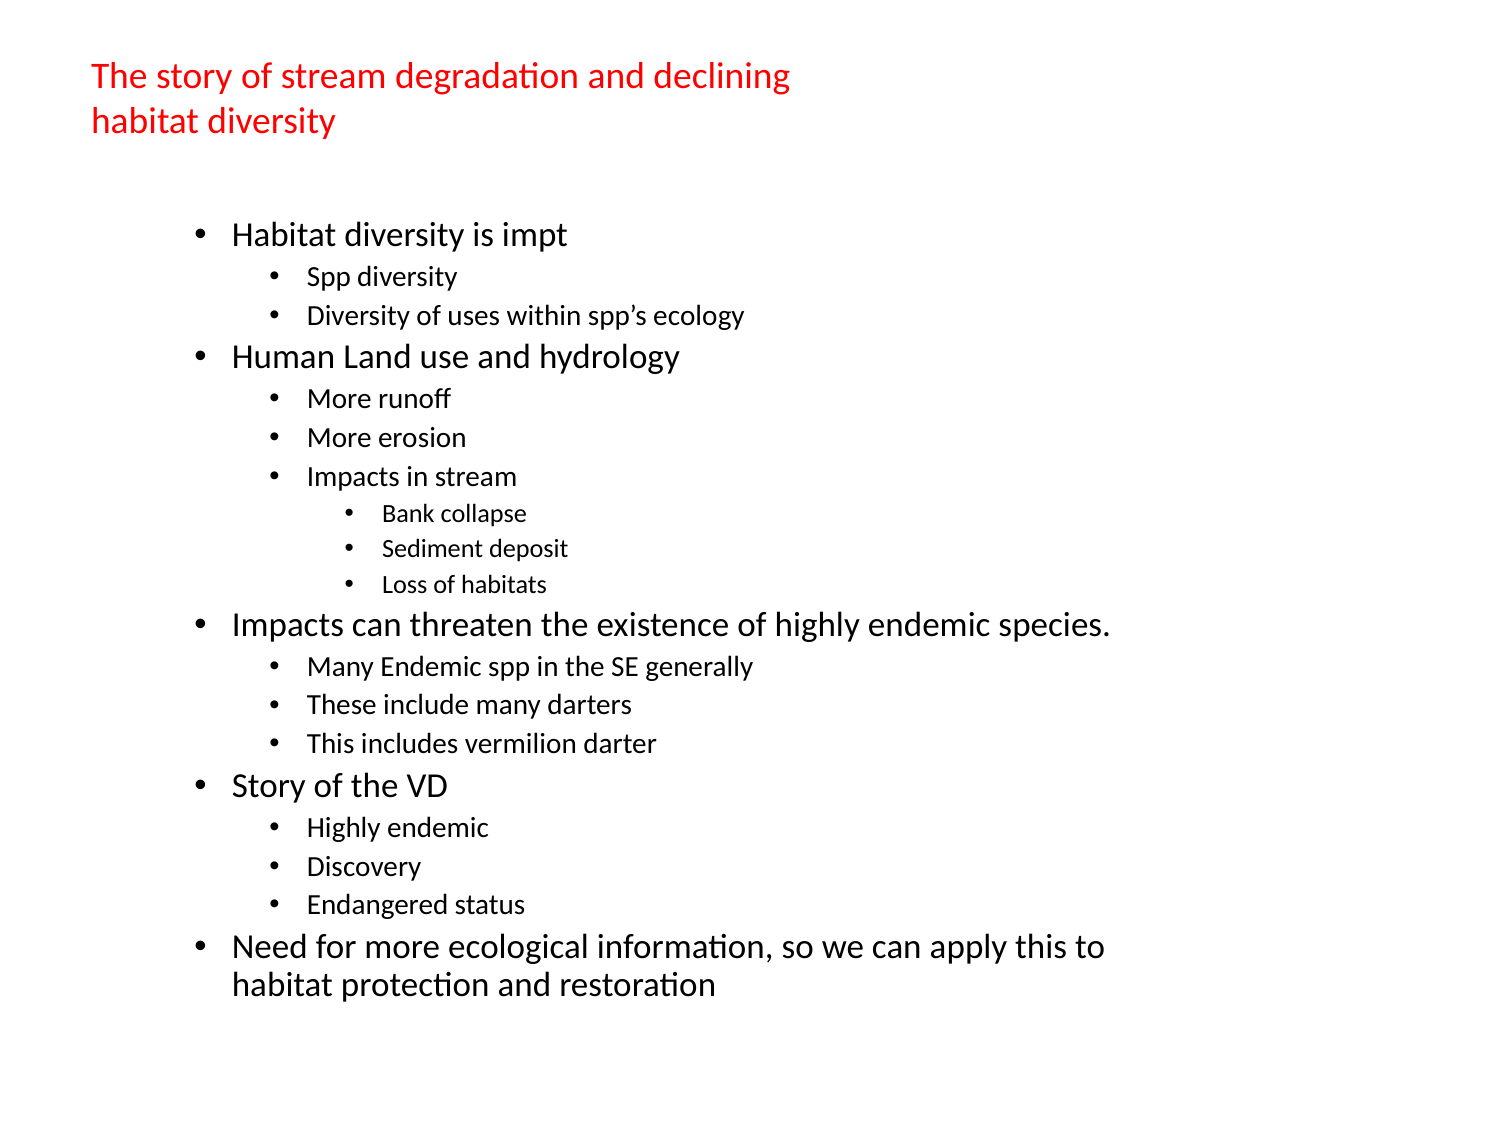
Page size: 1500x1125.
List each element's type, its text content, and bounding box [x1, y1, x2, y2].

list Habitat diversity is impt Spp diversity Diversity of uses within spp’s ecology Human Land use and hydrology More runoff More erosion Impacts in stream Bank collapse Sediment deposit Loss of habitats Impacts can threaten the existence of highly endemic species. Many Endemic spp in the SE generally These include many darters This includes vermilion darter Story of the VD Highly endemic Discovery Endangered status Need for more ecological information, so we can apply this to habitat protection and restoration [104, 208, 1142, 1021]
text_box The story of stream degradation and declining habitat diversity [76, 43, 827, 149]
